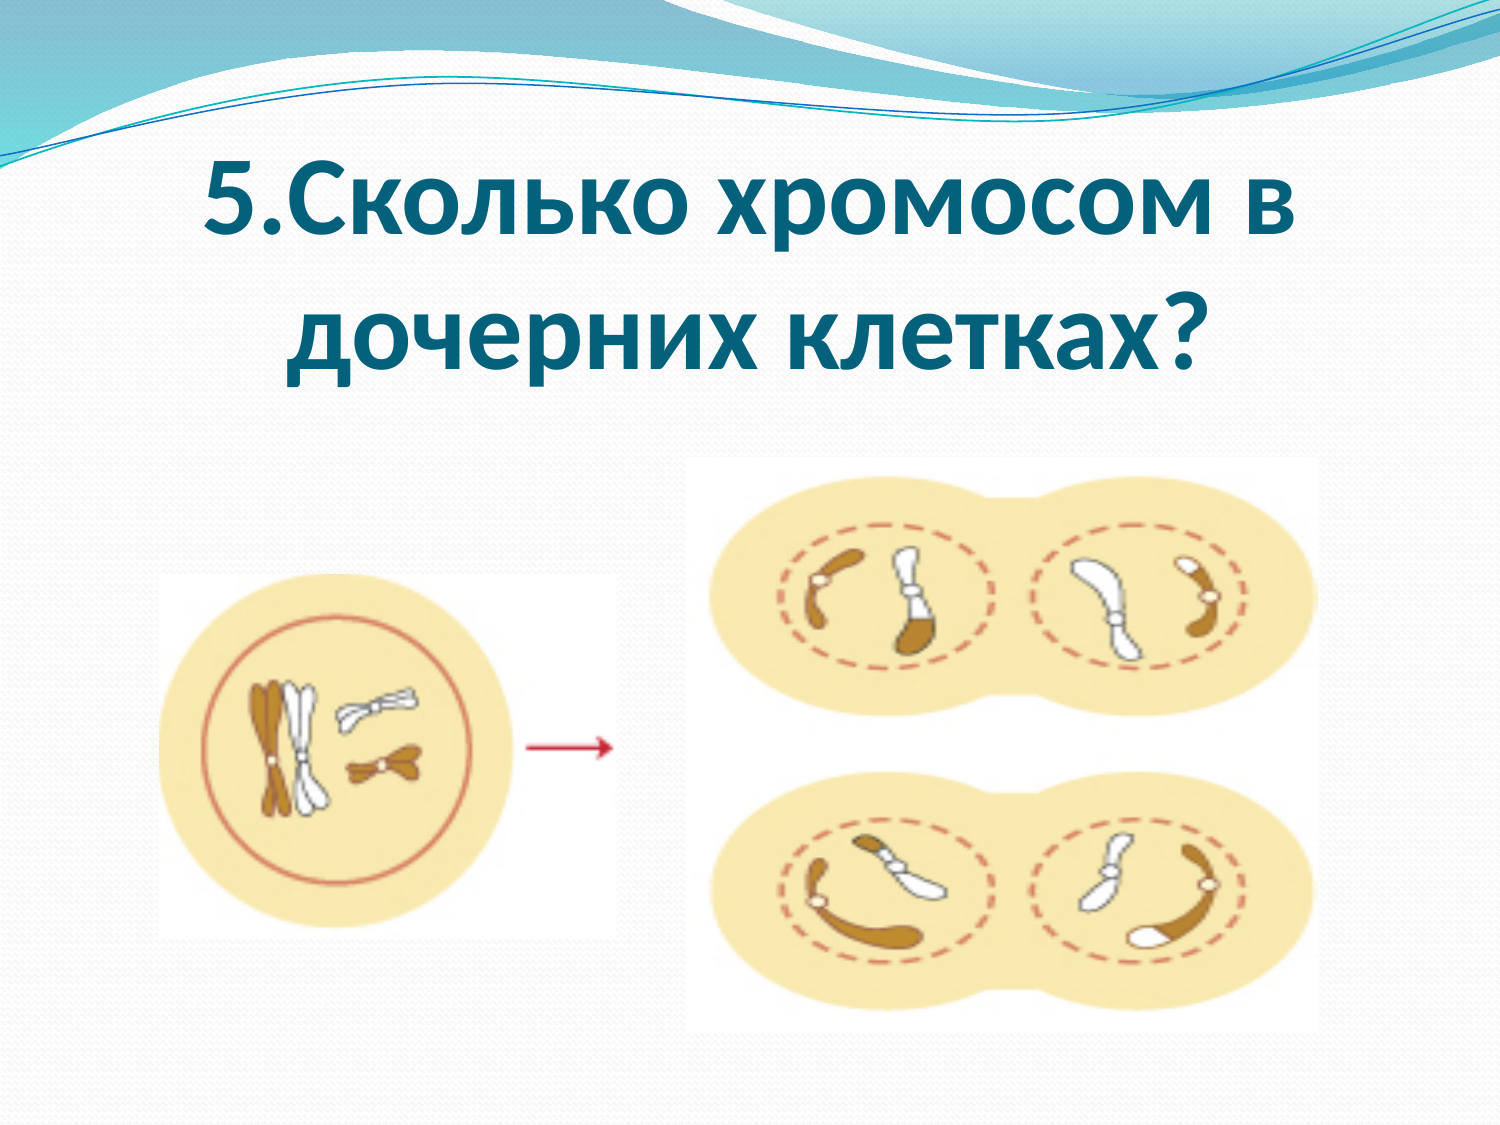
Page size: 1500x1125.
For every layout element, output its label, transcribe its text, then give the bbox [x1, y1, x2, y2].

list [158, 573, 617, 938]
picture [685, 456, 1318, 1032]
title 5.Сколько хромосом в дочерних клетках? [75, 115, 1425, 528]
